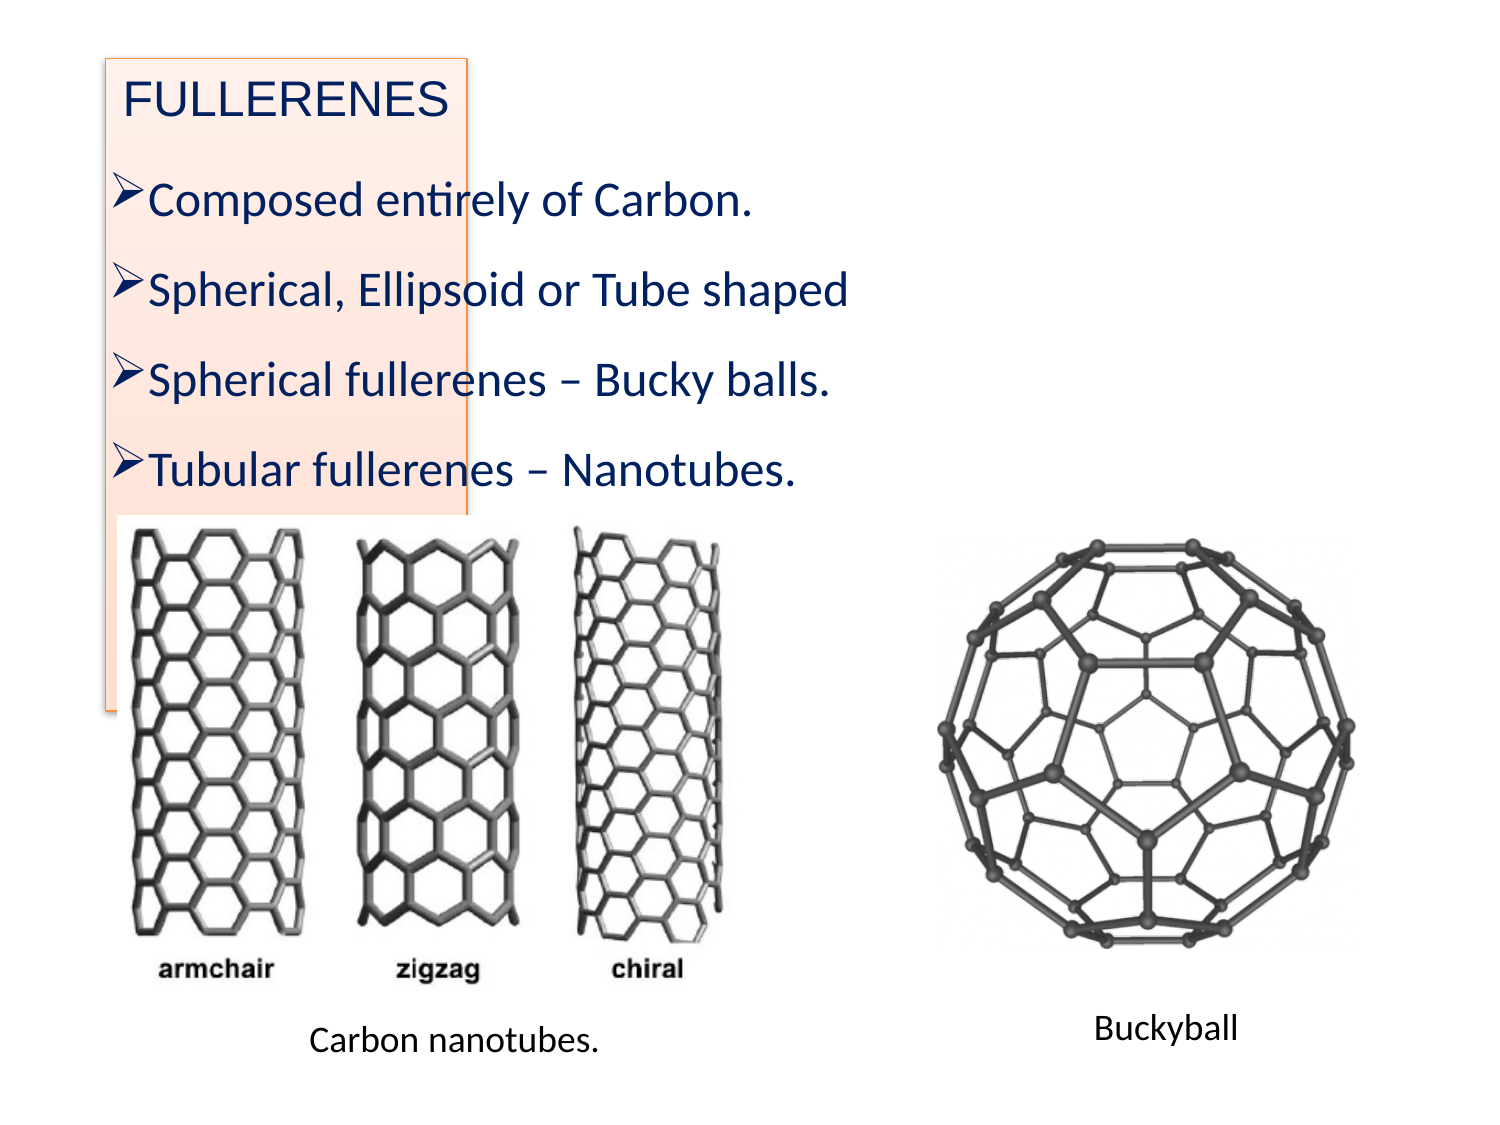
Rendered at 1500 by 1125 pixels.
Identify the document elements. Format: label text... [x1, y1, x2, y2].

text_box Carbon nanotubes. [294, 1008, 616, 1068]
picture [937, 538, 1356, 949]
text_box Composed entirely of Carbon. Spherical, Ellipsoid or Tube shaped Spherical fullerenes – Bucky balls. Tubular fullerenes – Nanotubes. [93, 128, 879, 504]
list FULLERENES [105, 504, 468, 712]
picture [116, 515, 742, 1000]
list FULLERENES [105, 58, 468, 128]
text_box Buckyball [1079, 996, 1254, 1056]
